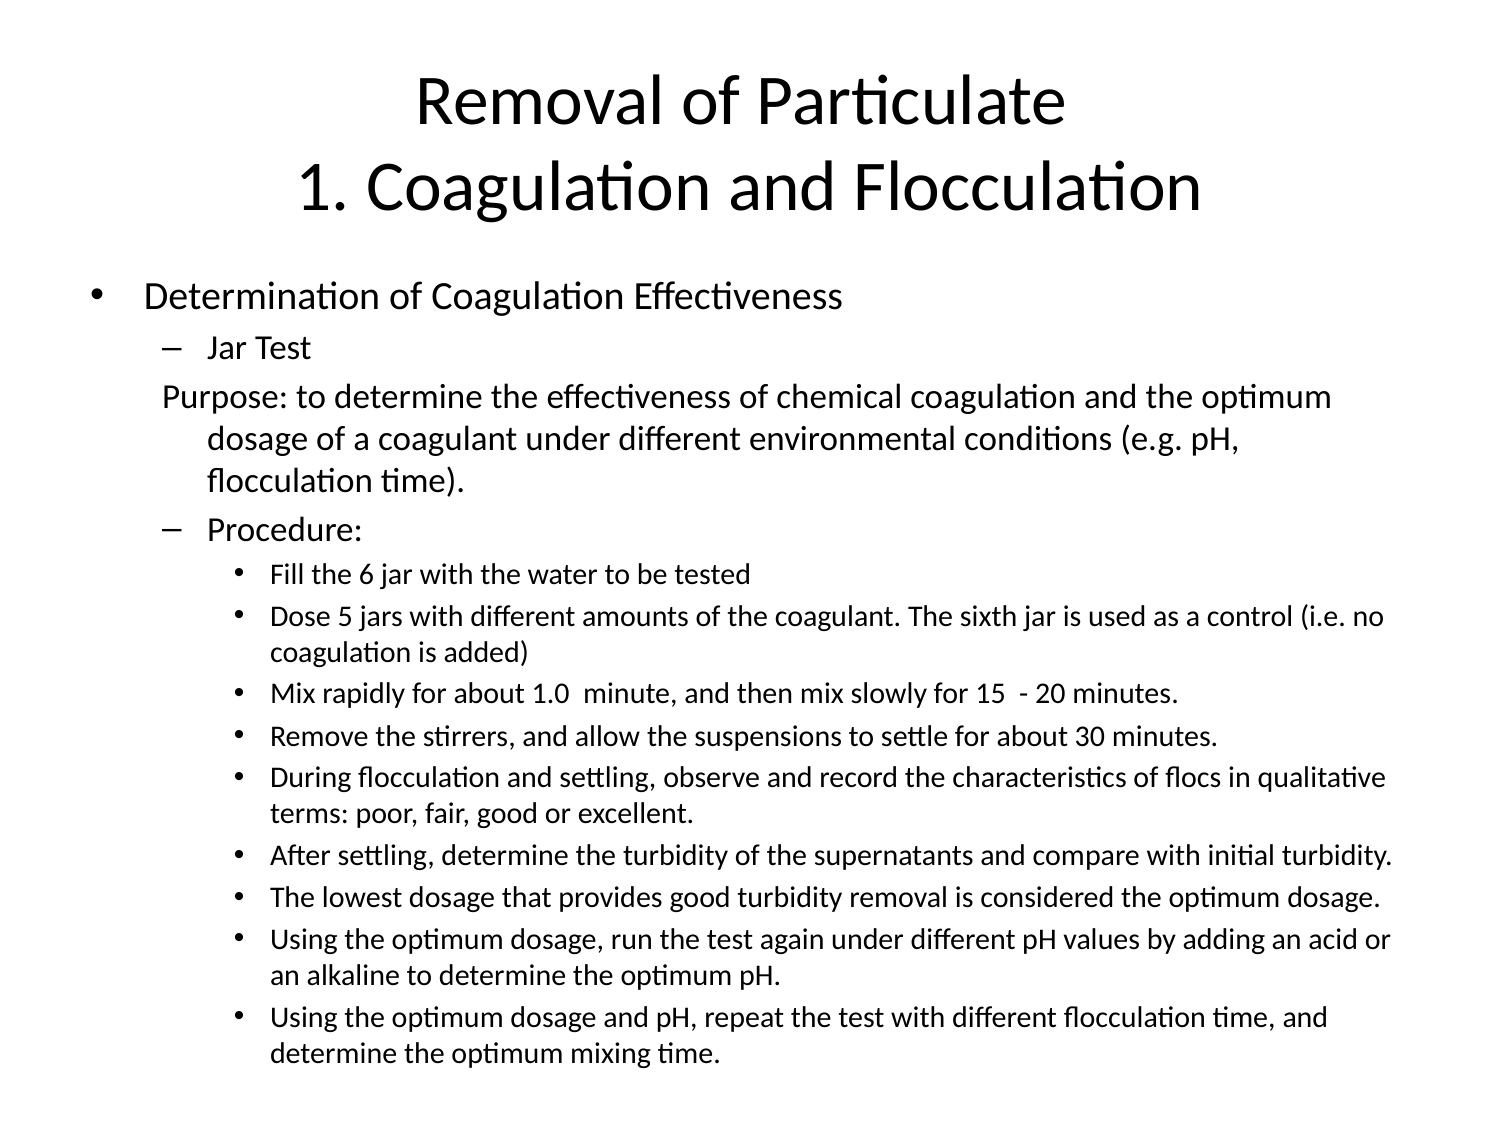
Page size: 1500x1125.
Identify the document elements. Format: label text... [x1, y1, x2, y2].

title Removal of Particulate 1. Coagulation and Flocculation [75, 45, 1425, 233]
list Determination of Coagulation Effectiveness Jar Test Purpose: to determine the effectiveness of chemical coagulation and the optimum dosage of a coagulant under different environmental conditions (e.g. pH, flocculation time). Procedure: Fill the 6 jar with the water to be tested Dose 5 jars with different amounts of the coagulant. The sixth jar is used as a control (i.e. no coagulation is added) Mix rapidly for about 1.0 minute, and then mix slowly for 15 - 20 minutes. Remove the stirrers, and allow the suspensions to settle for about 30 minutes. During flocculation and settling, observe and record the characteristics of flocs in qualitative terms: poor, fair, good or excellent. After settling, determine the turbidity of the supernatants and compare with initial turbidity. The lowest dosage that provides good turbidity removal is considered the optimum dosage. Using the optimum dosage, run the test again under different pH values by adding an acid or an alkaline to determine the optimum pH. Using the optimum dosage and pH, repeat the test with different flocculation time, and determine the optimum mixing time. [75, 262, 1425, 1125]
